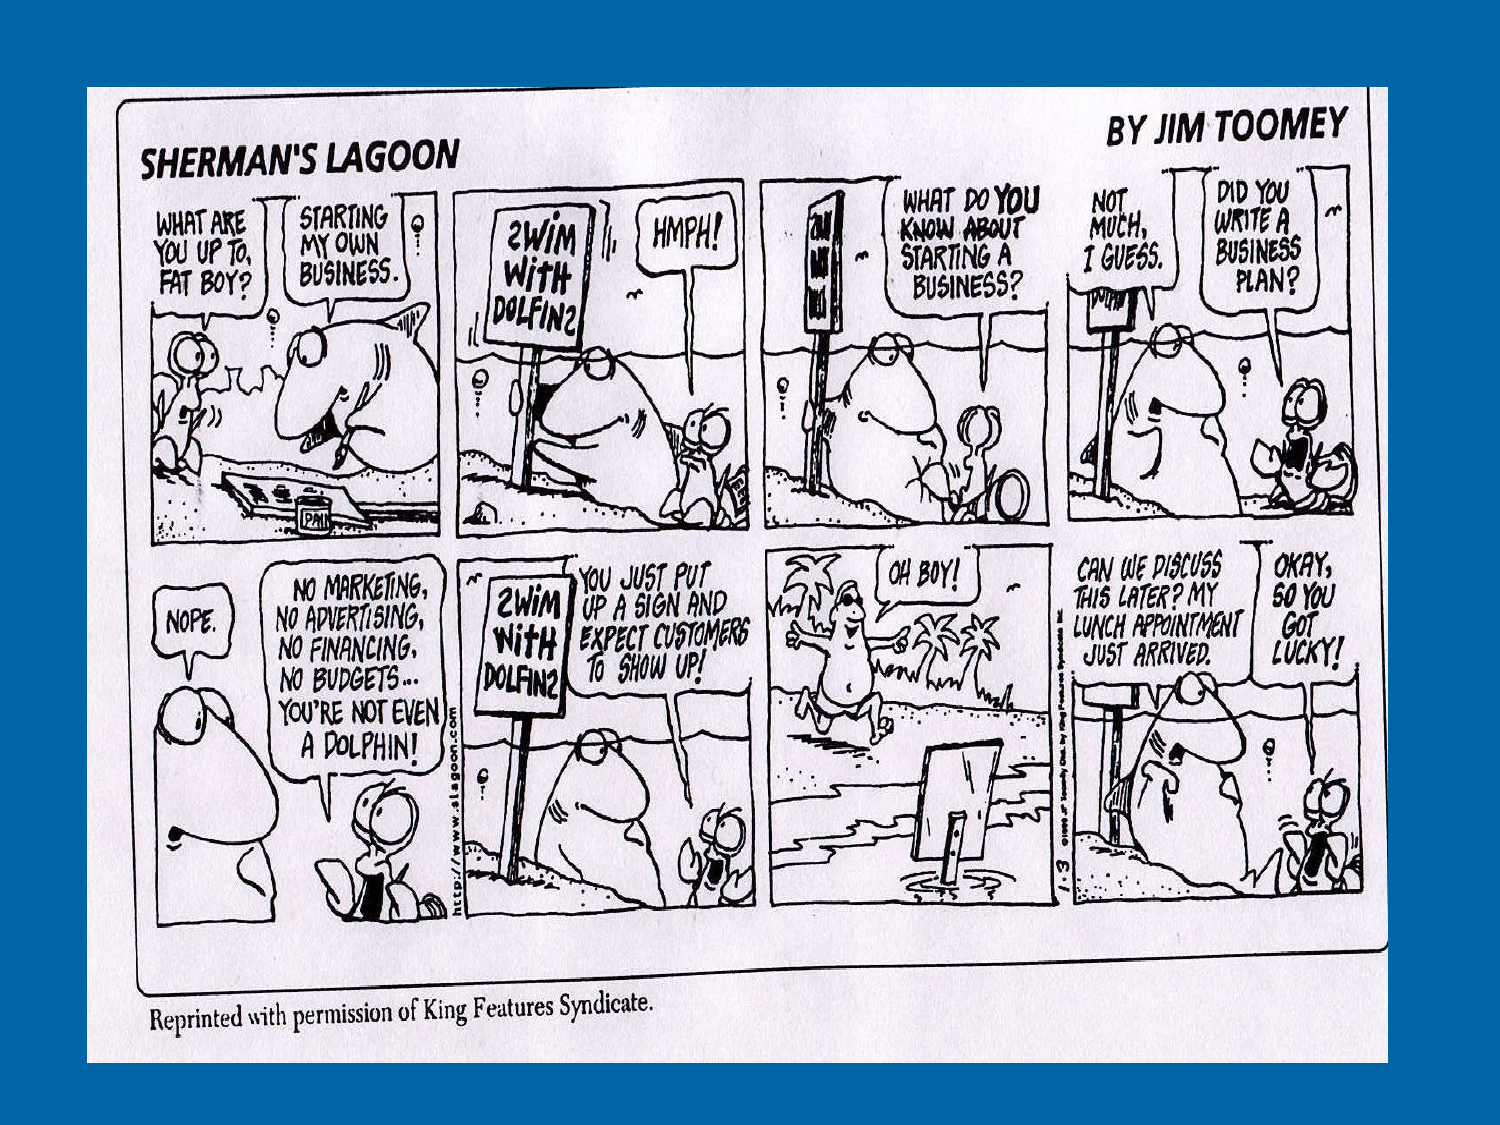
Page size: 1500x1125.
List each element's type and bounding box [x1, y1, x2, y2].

picture [87, 87, 1388, 1063]
